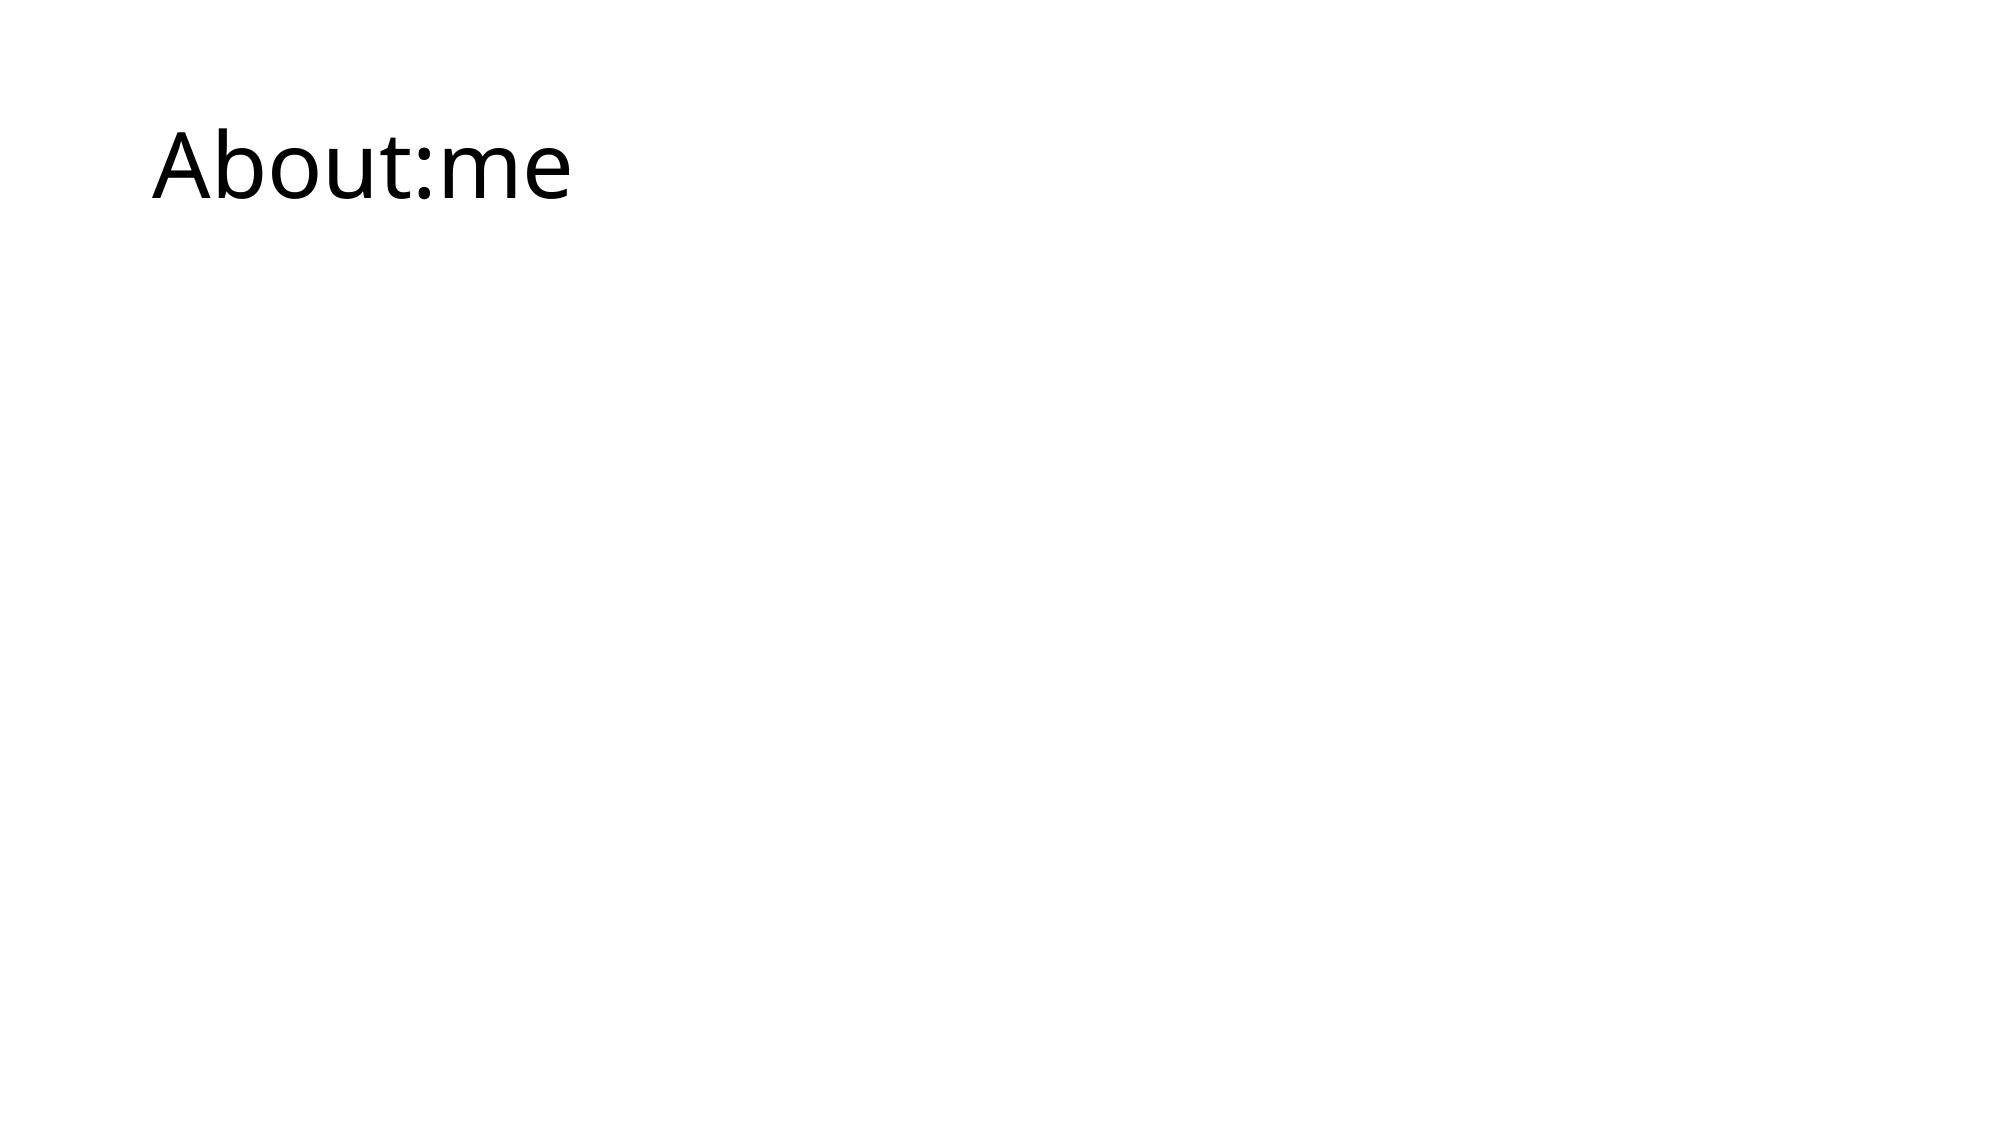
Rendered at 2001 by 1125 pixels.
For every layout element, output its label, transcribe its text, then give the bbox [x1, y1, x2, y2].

title About:me [137, 59, 1863, 278]
